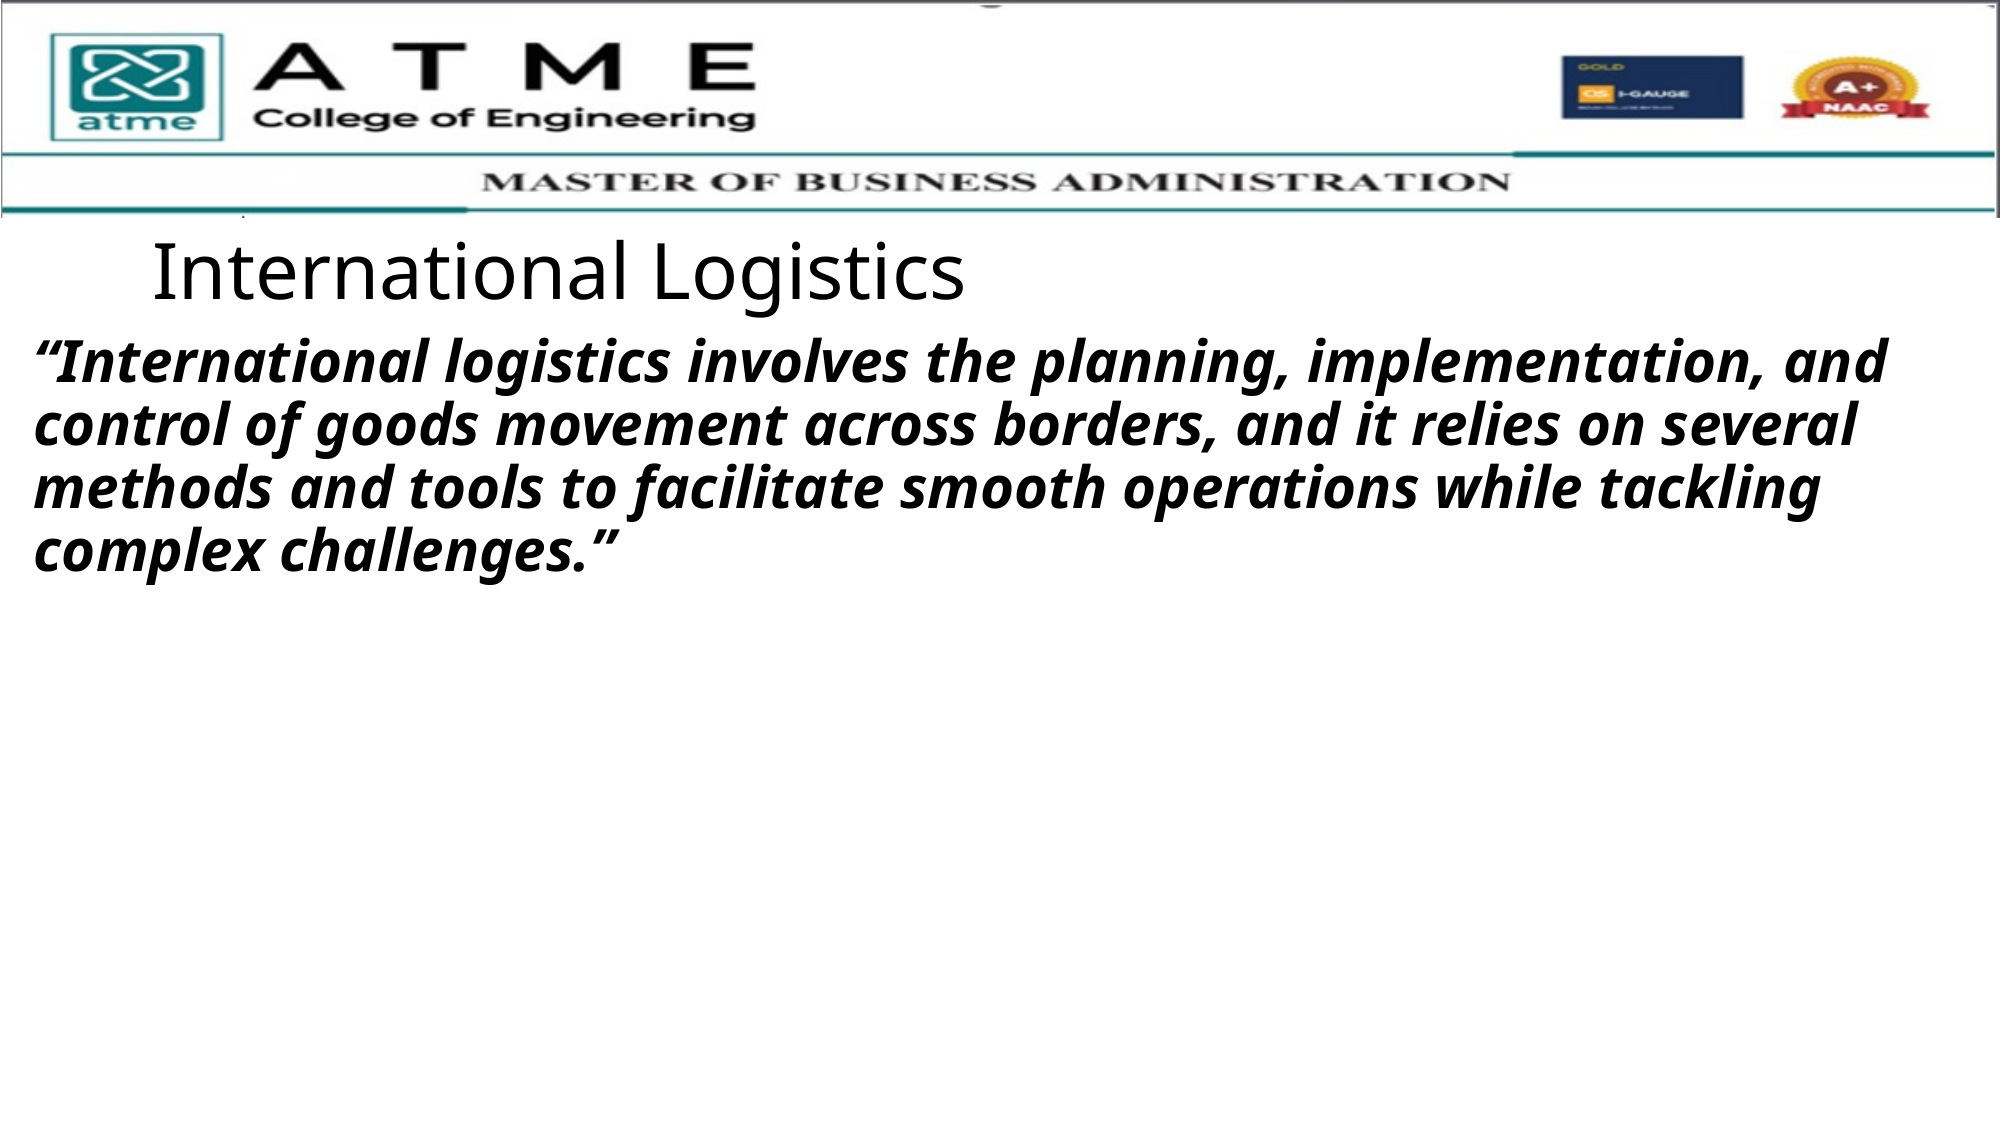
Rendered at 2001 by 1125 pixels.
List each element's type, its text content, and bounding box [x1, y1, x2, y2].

list “International logistics involves the planning, implementation, and control of goods movement across borders, and it relies on several methods and tools to facilitate smooth operations while tackling complex challenges.” [18, 324, 1982, 1125]
title International Logistics [137, 224, 1863, 324]
picture [1, 0, 2000, 218]
